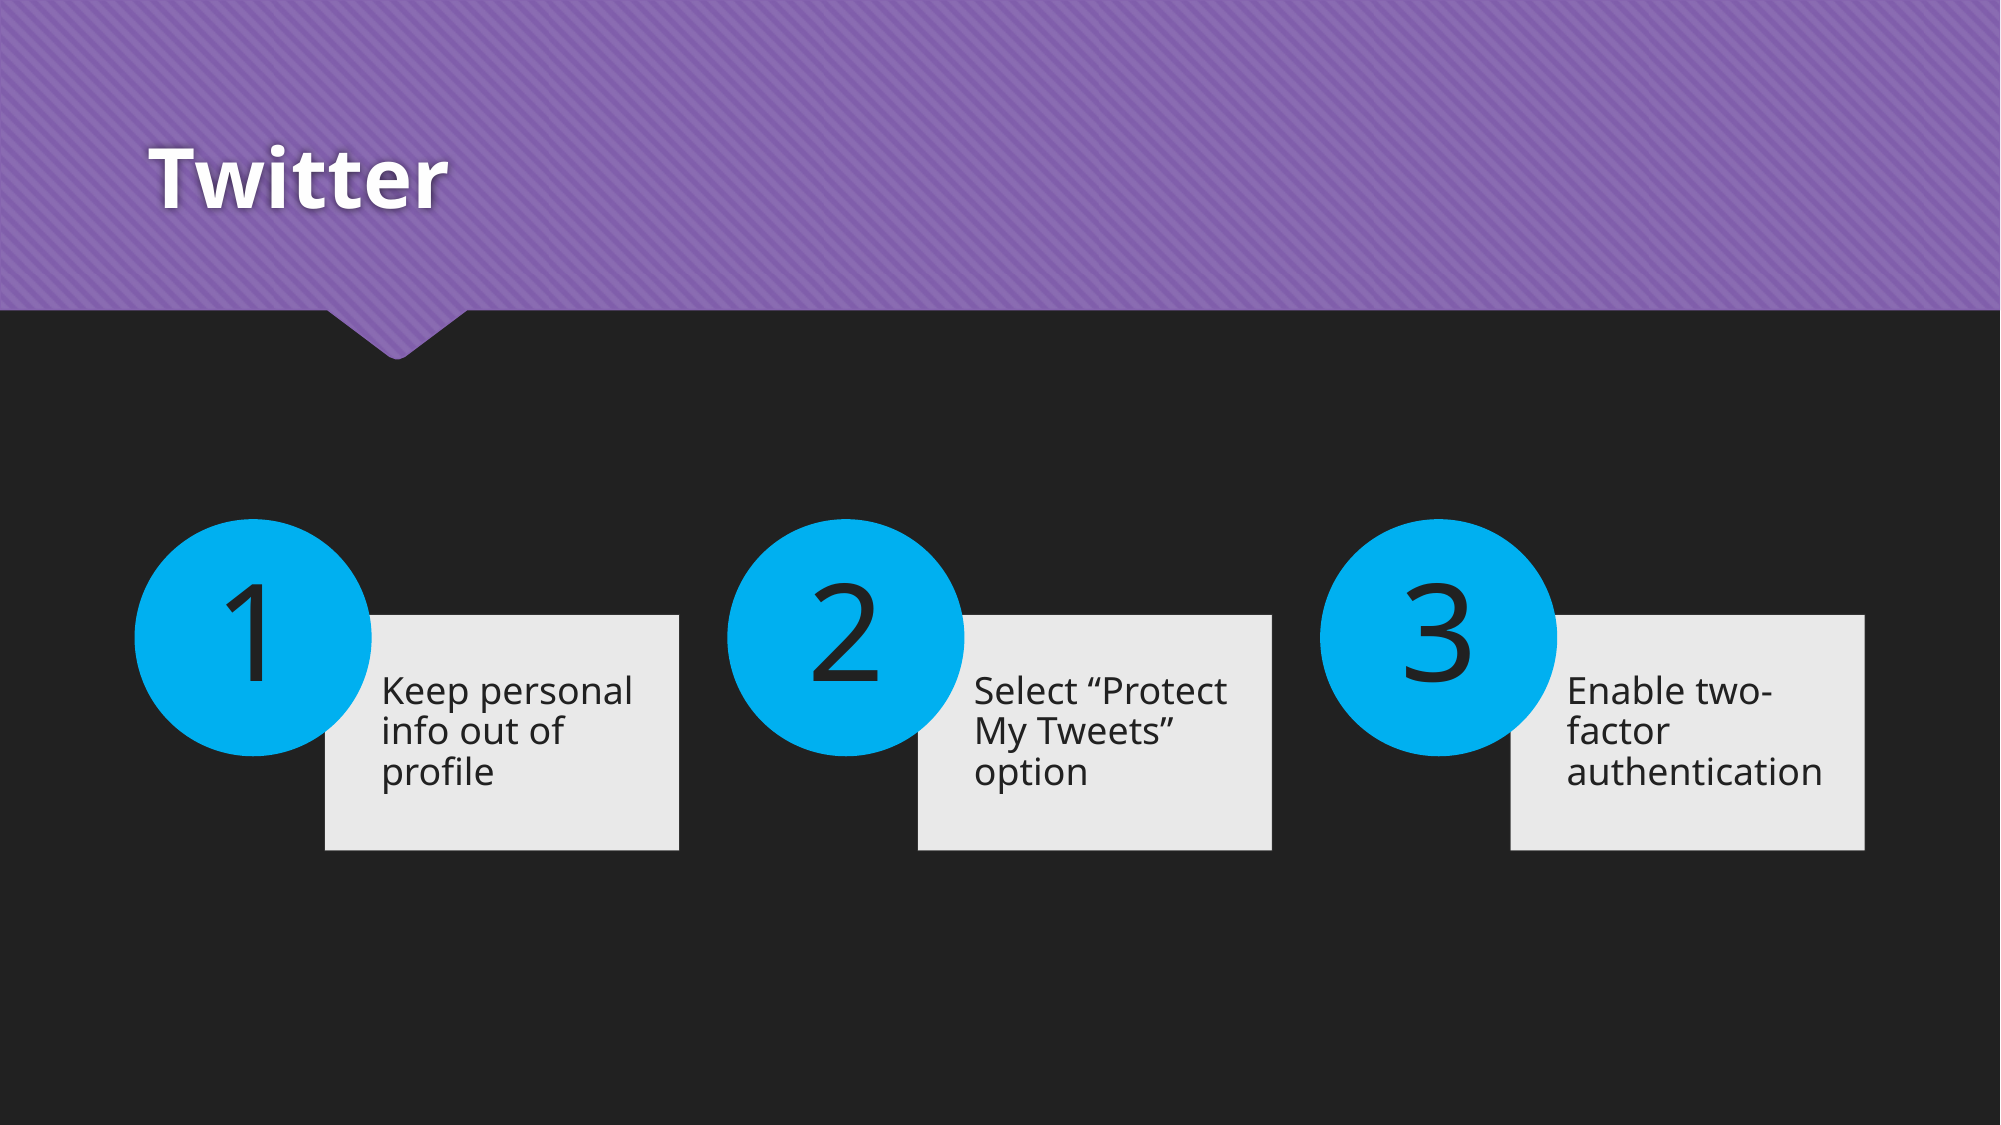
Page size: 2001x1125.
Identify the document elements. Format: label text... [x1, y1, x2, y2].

title Twitter [132, 73, 1868, 233]
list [134, 408, 1866, 962]
